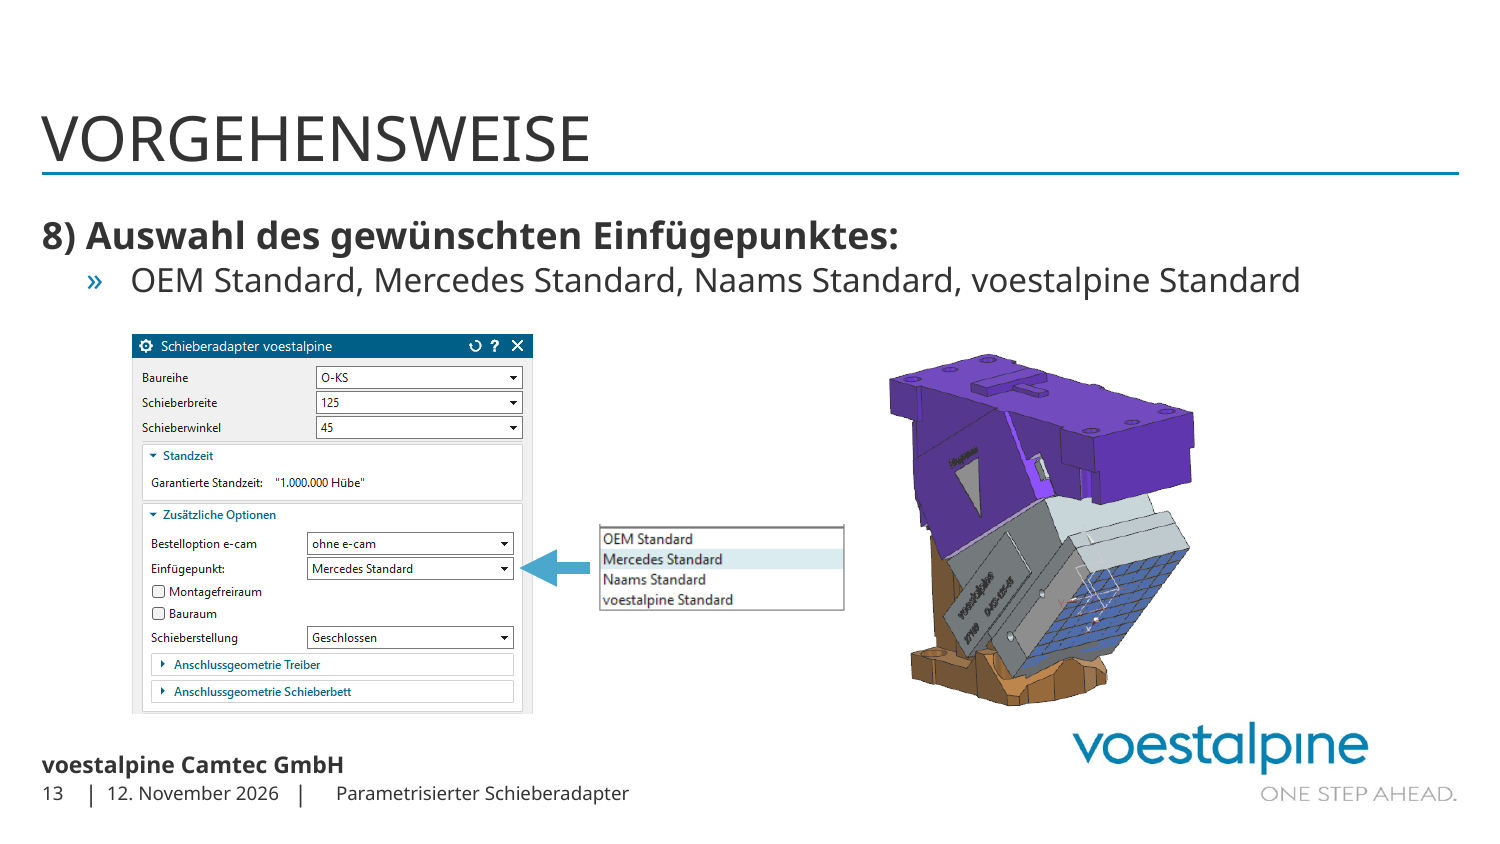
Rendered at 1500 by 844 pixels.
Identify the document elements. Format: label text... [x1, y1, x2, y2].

picture [121, 325, 539, 715]
list 8) Auswahl des gewünschten Einfügepunktes: OEM Standard, Mercedes Standard, Naams Standard, voestalpine Standard [41, 209, 1459, 709]
slide_number 13 [41, 772, 89, 818]
picture [879, 345, 1500, 844]
slide_number 11. März 2025 [89, 772, 297, 818]
footer Parametrisierter Schieberadapter [321, 772, 1005, 818]
picture [597, 524, 847, 612]
title VORGEHENSWEISE [41, 28, 1459, 175]
